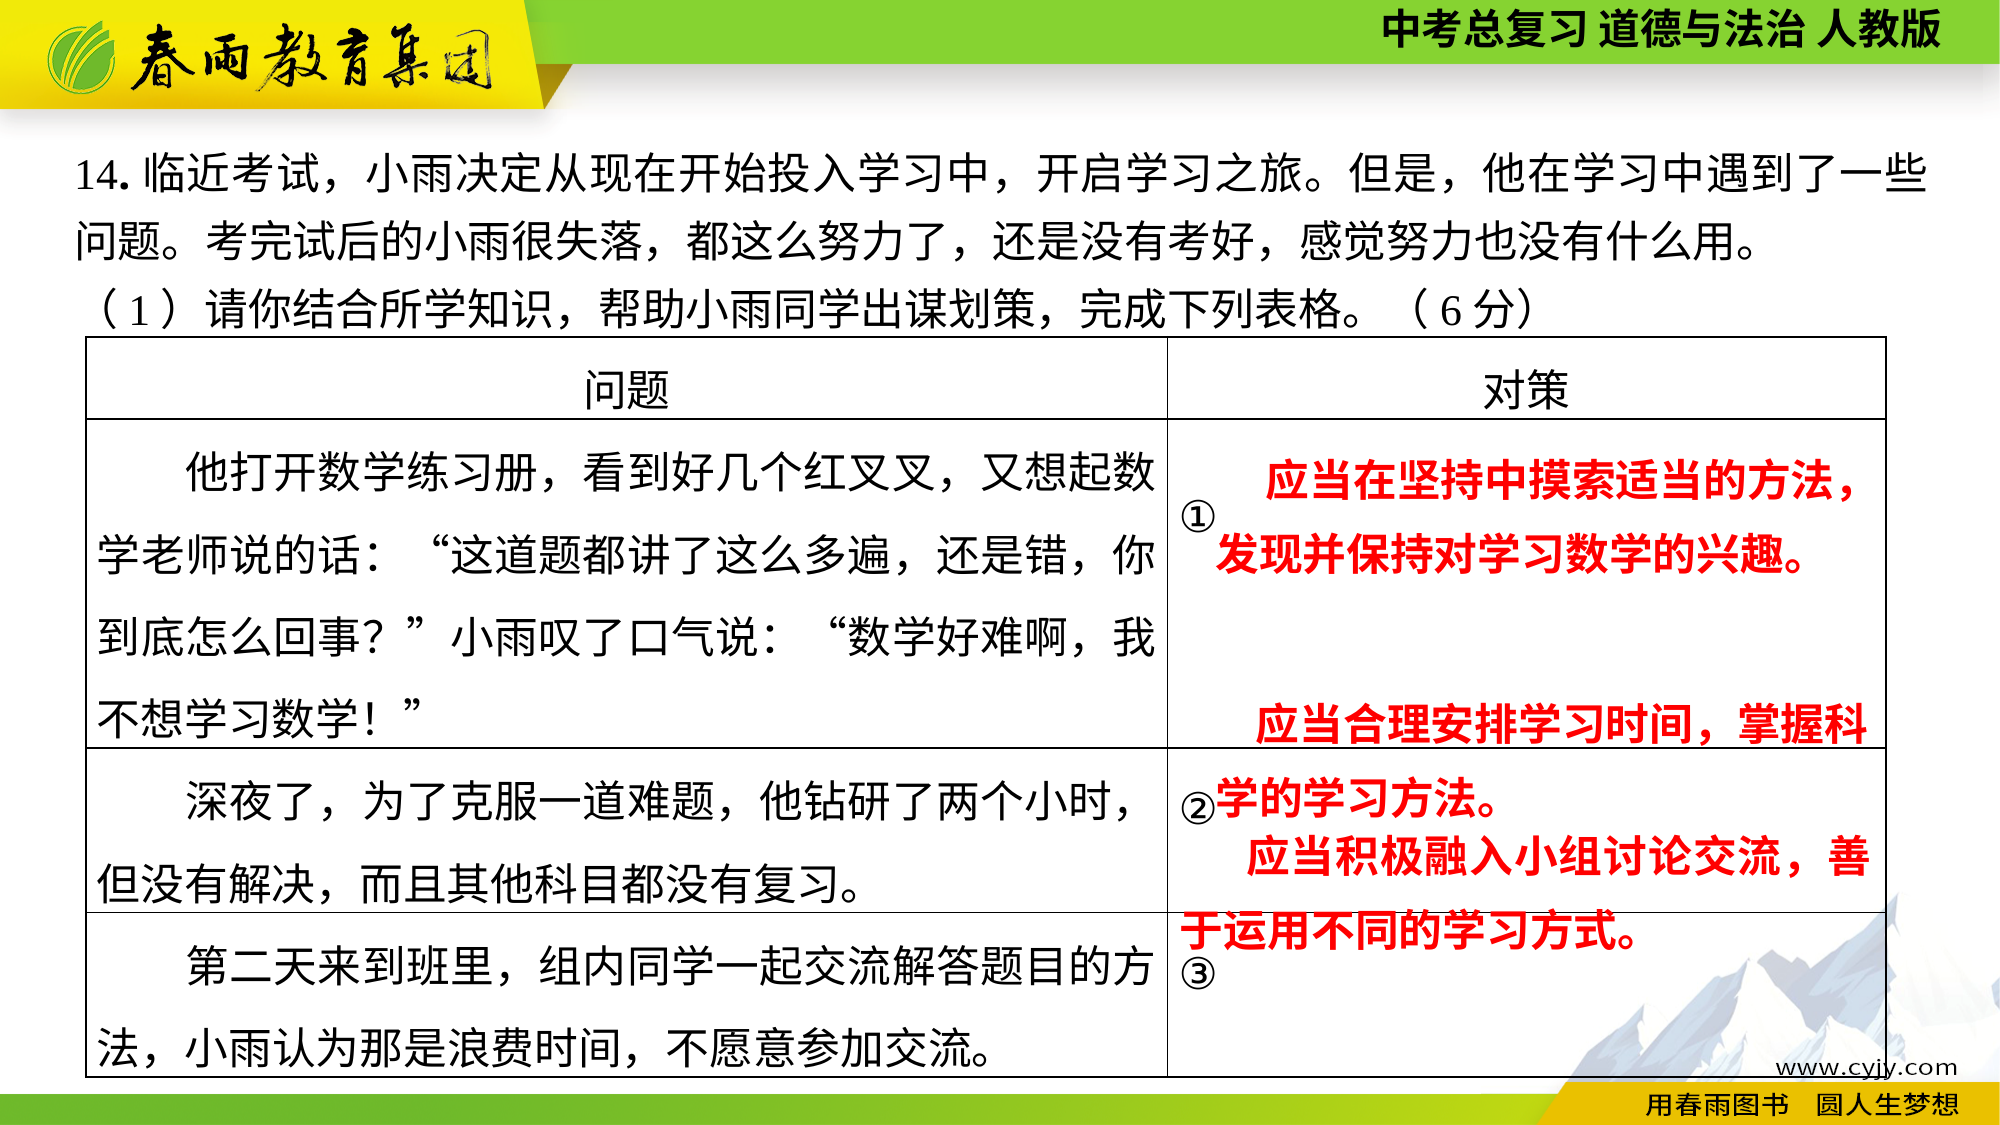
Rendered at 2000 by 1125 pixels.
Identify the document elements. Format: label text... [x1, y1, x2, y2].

text_box 应当在坚持中摸索适当的方法，发现并保持对学习数学的兴趣。 [1200, 424, 1922, 587]
table_header 对策 [1168, 338, 1885, 418]
table_cell 深夜了，为了克服一道难题，他钻研了两个小时，但没有解决，而且其他科目都没有复习。 [87, 749, 1167, 912]
picture [0, 0, 2000, 1125]
list 14.临近考试，小雨决定从现在开始投入学习中，开启学习之旅。但是，他在学习中遇到了一些问题。考完试后的小雨很失落，都这么努力了，还是没有考好，感觉努力也没有什么用。 （1）请你结合所学知识，帮助小雨同学出谋划策，完成下列表格。（6分） [59, 122, 1944, 337]
table_cell ③ [1168, 963, 1885, 1076]
table_cell ② [1168, 749, 1200, 800]
text_box 应当合理安排学习时间，掌握科学的学习方法。 [1200, 668, 1922, 831]
table_cell ① [1168, 420, 1885, 747]
table_cell 他打开数学练习册，看到好几个红叉叉，又想起数学老师说的话：“这道题都讲了这么多遍，还是错，你到底怎么回事？”小雨叹了口气说：“数学好难啊，我不想学习数学！” [87, 420, 1167, 747]
text_box 应当积极融入小组讨论交流，善于运用不同的学习方式。 [1165, 800, 1886, 963]
table_header 问题 [87, 338, 1167, 418]
table_cell 第二天来到班里，组内同学一起交流解答题目的方法，小雨认为那是浪费时间，不愿意参加交流。 [87, 913, 1167, 1076]
